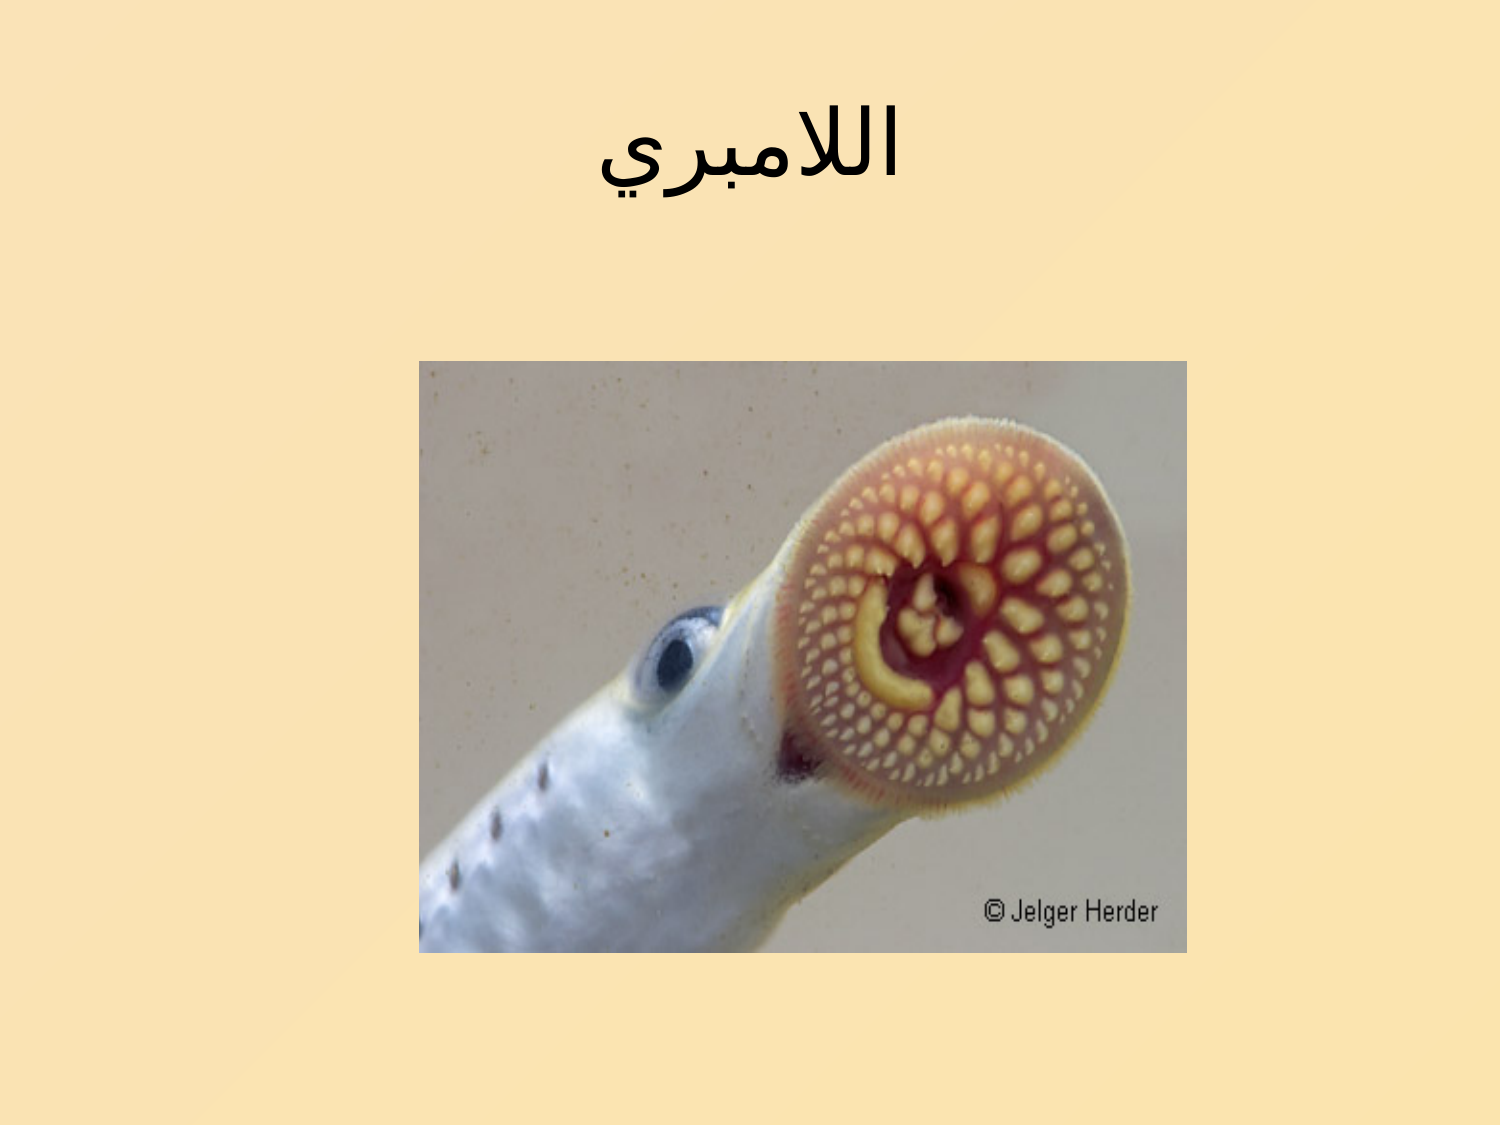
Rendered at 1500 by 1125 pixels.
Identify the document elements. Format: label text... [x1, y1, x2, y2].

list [418, 361, 1188, 953]
title اللامبري [75, 45, 1425, 233]
